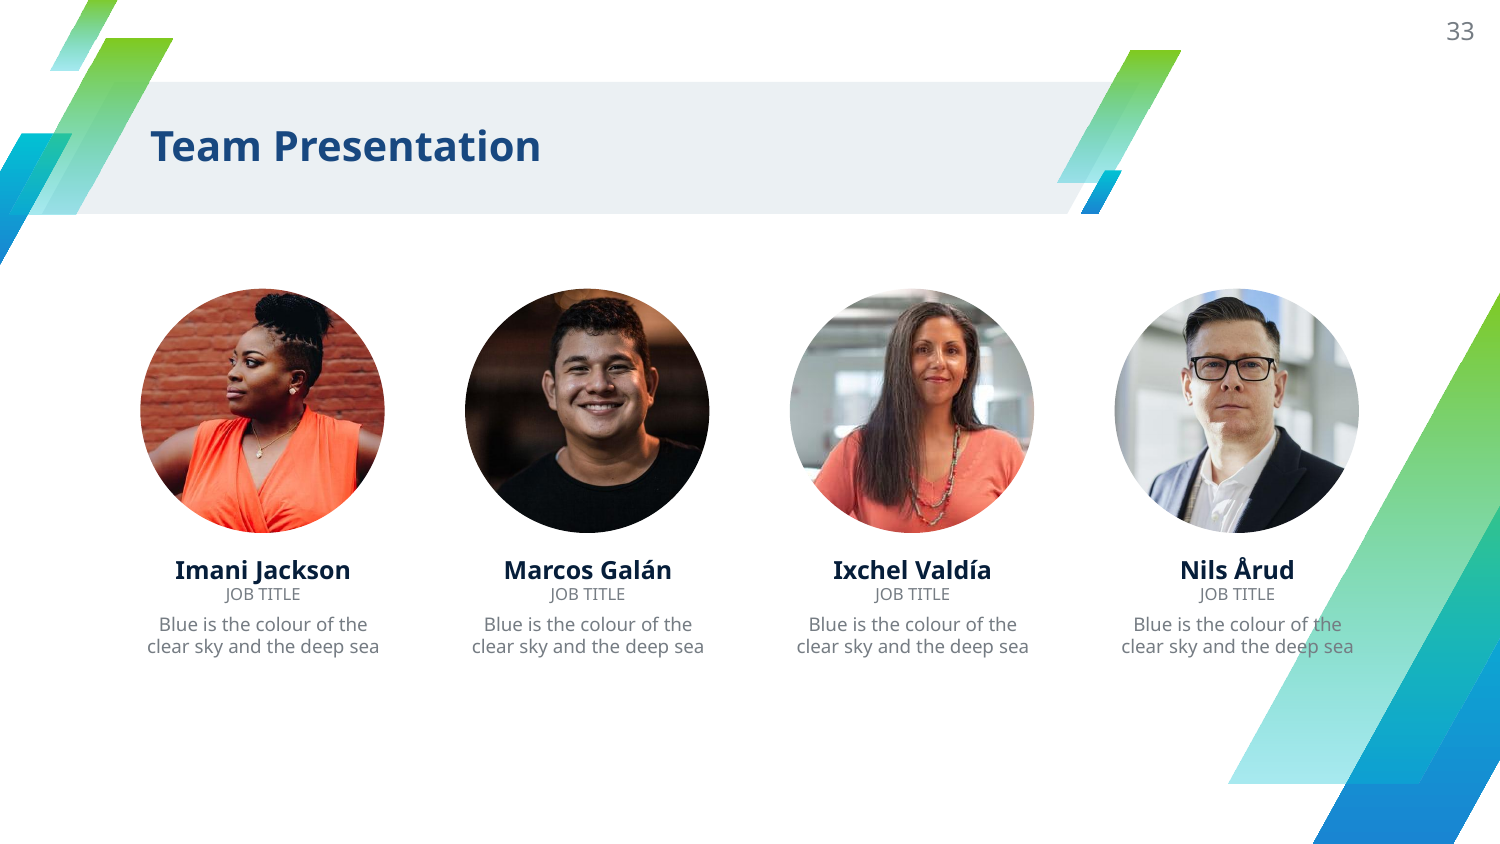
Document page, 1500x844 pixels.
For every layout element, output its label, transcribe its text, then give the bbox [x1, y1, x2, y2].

text_box Marcos Galán JOB TITLE Blue is the colour of the clear sky and the deep sea [465, 554, 711, 675]
text_box Ixchel Valdía JOB TITLE Blue is the colour of the clear sky and the deep sea [790, 554, 1035, 675]
picture [1114, 288, 1360, 534]
text_box Imani Jackson JOB TITLE Blue is the colour of the clear sky and the deep sea [141, 554, 386, 675]
text_box Nils Årud JOB TITLE Blue is the colour of the clear sky and the deep sea [1115, 554, 1360, 675]
picture [140, 288, 385, 534]
picture [789, 288, 1035, 534]
slide_number ‹#› [1403, 0, 1475, 65]
picture [464, 288, 710, 534]
title Team Presentation [150, 81, 1139, 215]
